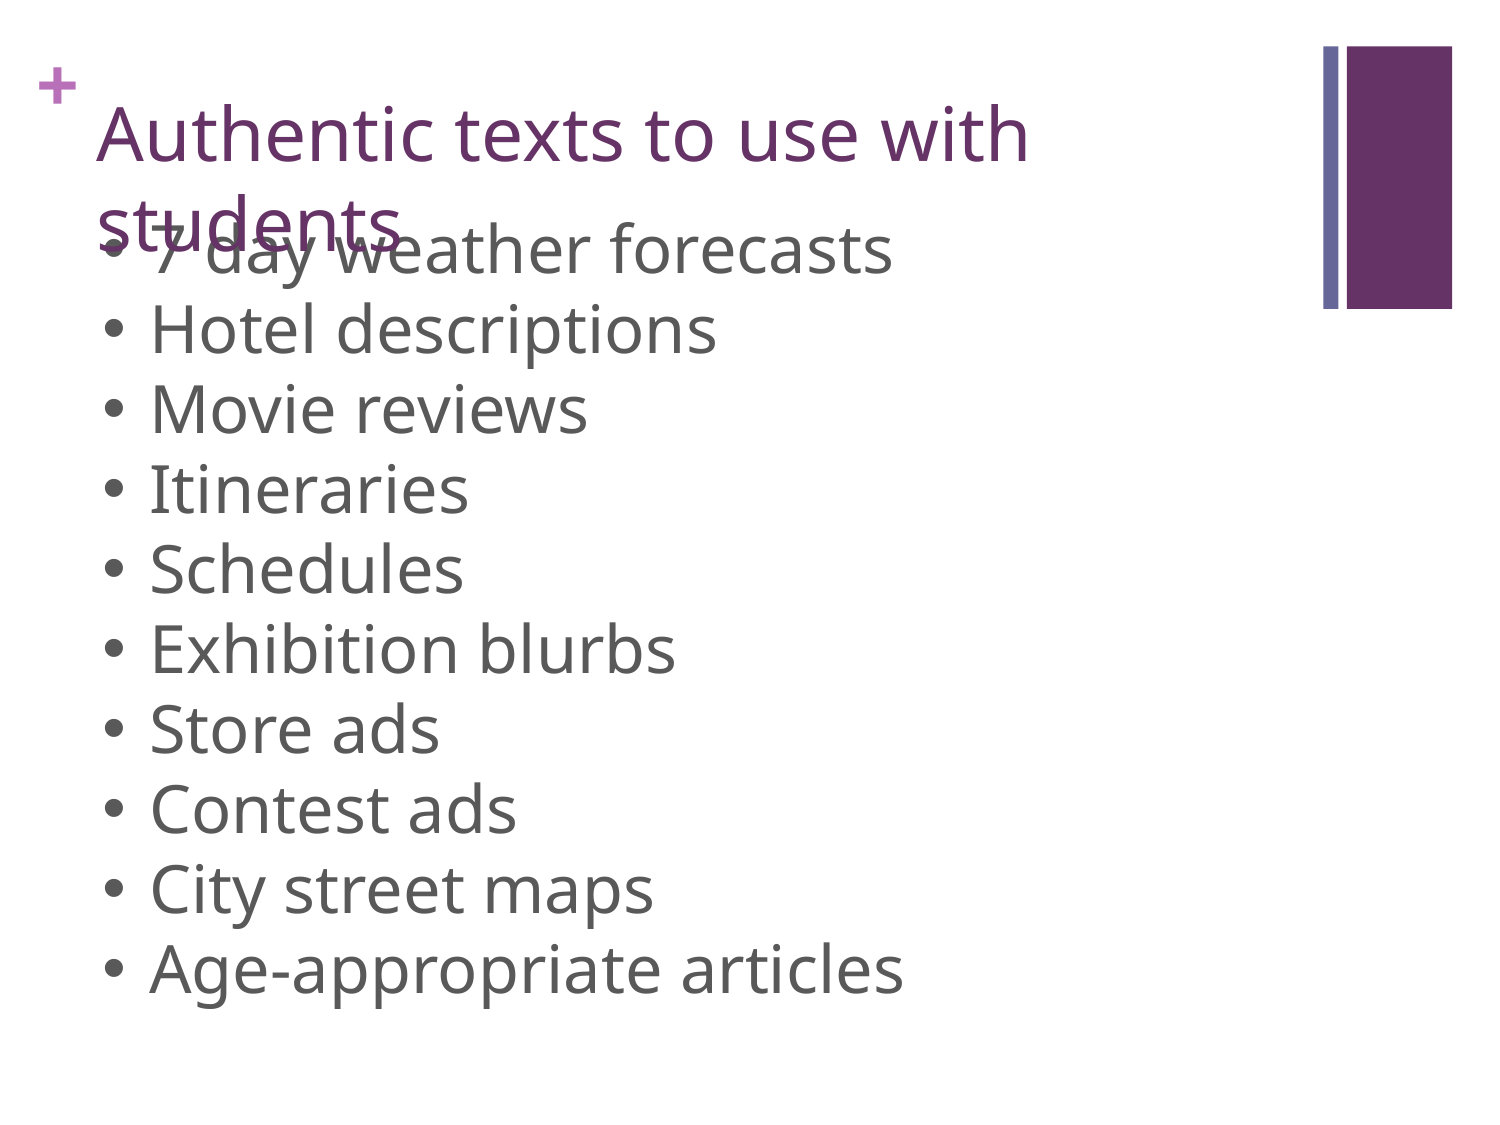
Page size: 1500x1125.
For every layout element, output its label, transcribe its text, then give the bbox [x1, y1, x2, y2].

text_box 7 day weather forecasts Hotel descriptions Movie reviews Itineraries Schedules Exhibition blurbs Store ads Contest ads City street maps Age-appropriate articles [87, 199, 1350, 1015]
title Authentic texts to use with students [81, 79, 1322, 263]
